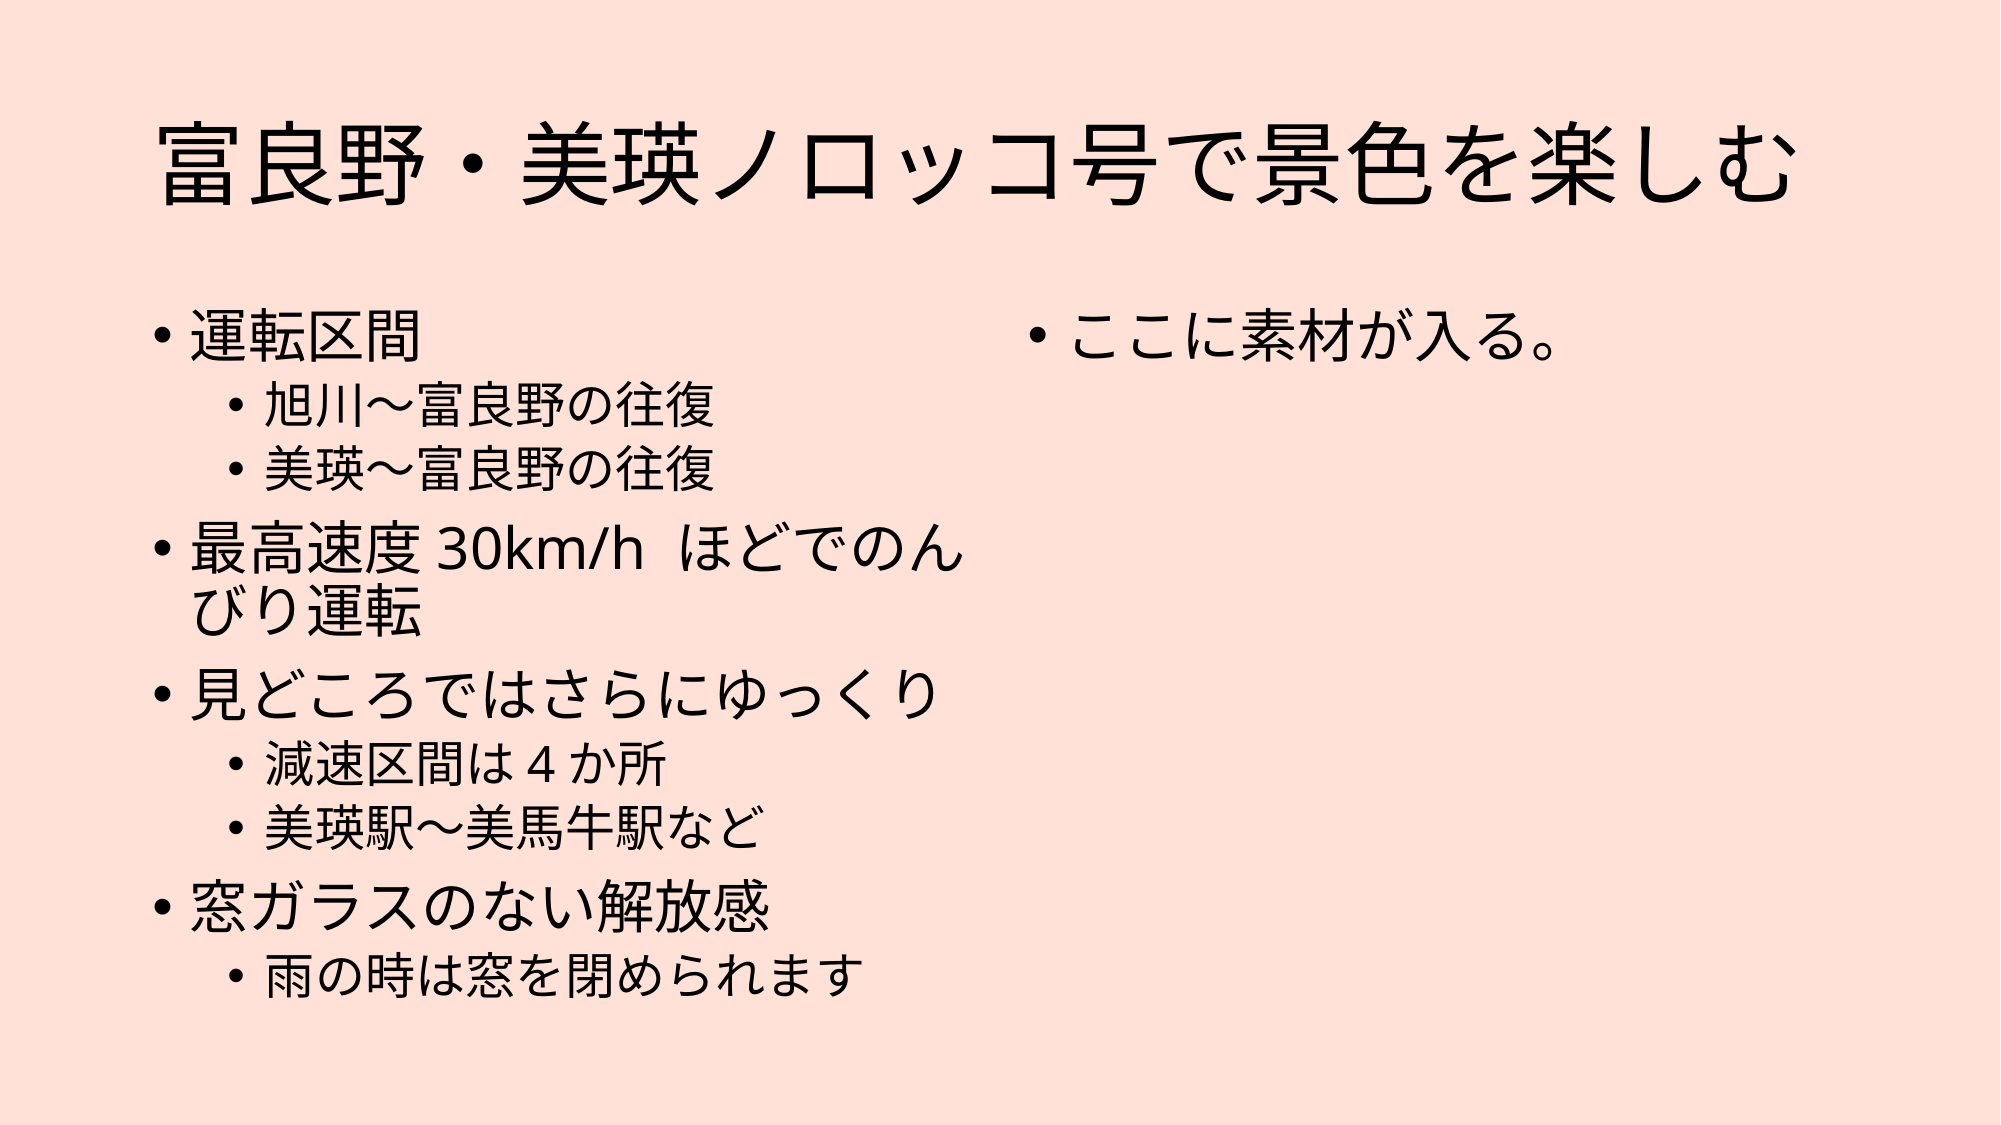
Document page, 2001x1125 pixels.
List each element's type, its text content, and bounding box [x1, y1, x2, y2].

list ここに素材が入る。 [1012, 299, 1863, 1014]
title 富良野・美瑛ノロッコ号で景色を楽しむ [137, 59, 1863, 278]
list 運転区間 旭川～富良野の往復 美瑛～富良野の往復 最高速度30km/h ほどでのんびり運転 見どころではさらにゆっくり 減速区間は4か所 美瑛駅～美馬牛駅など 窓ガラスのない解放感 雨の時は窓を閉められます [137, 299, 988, 1014]
